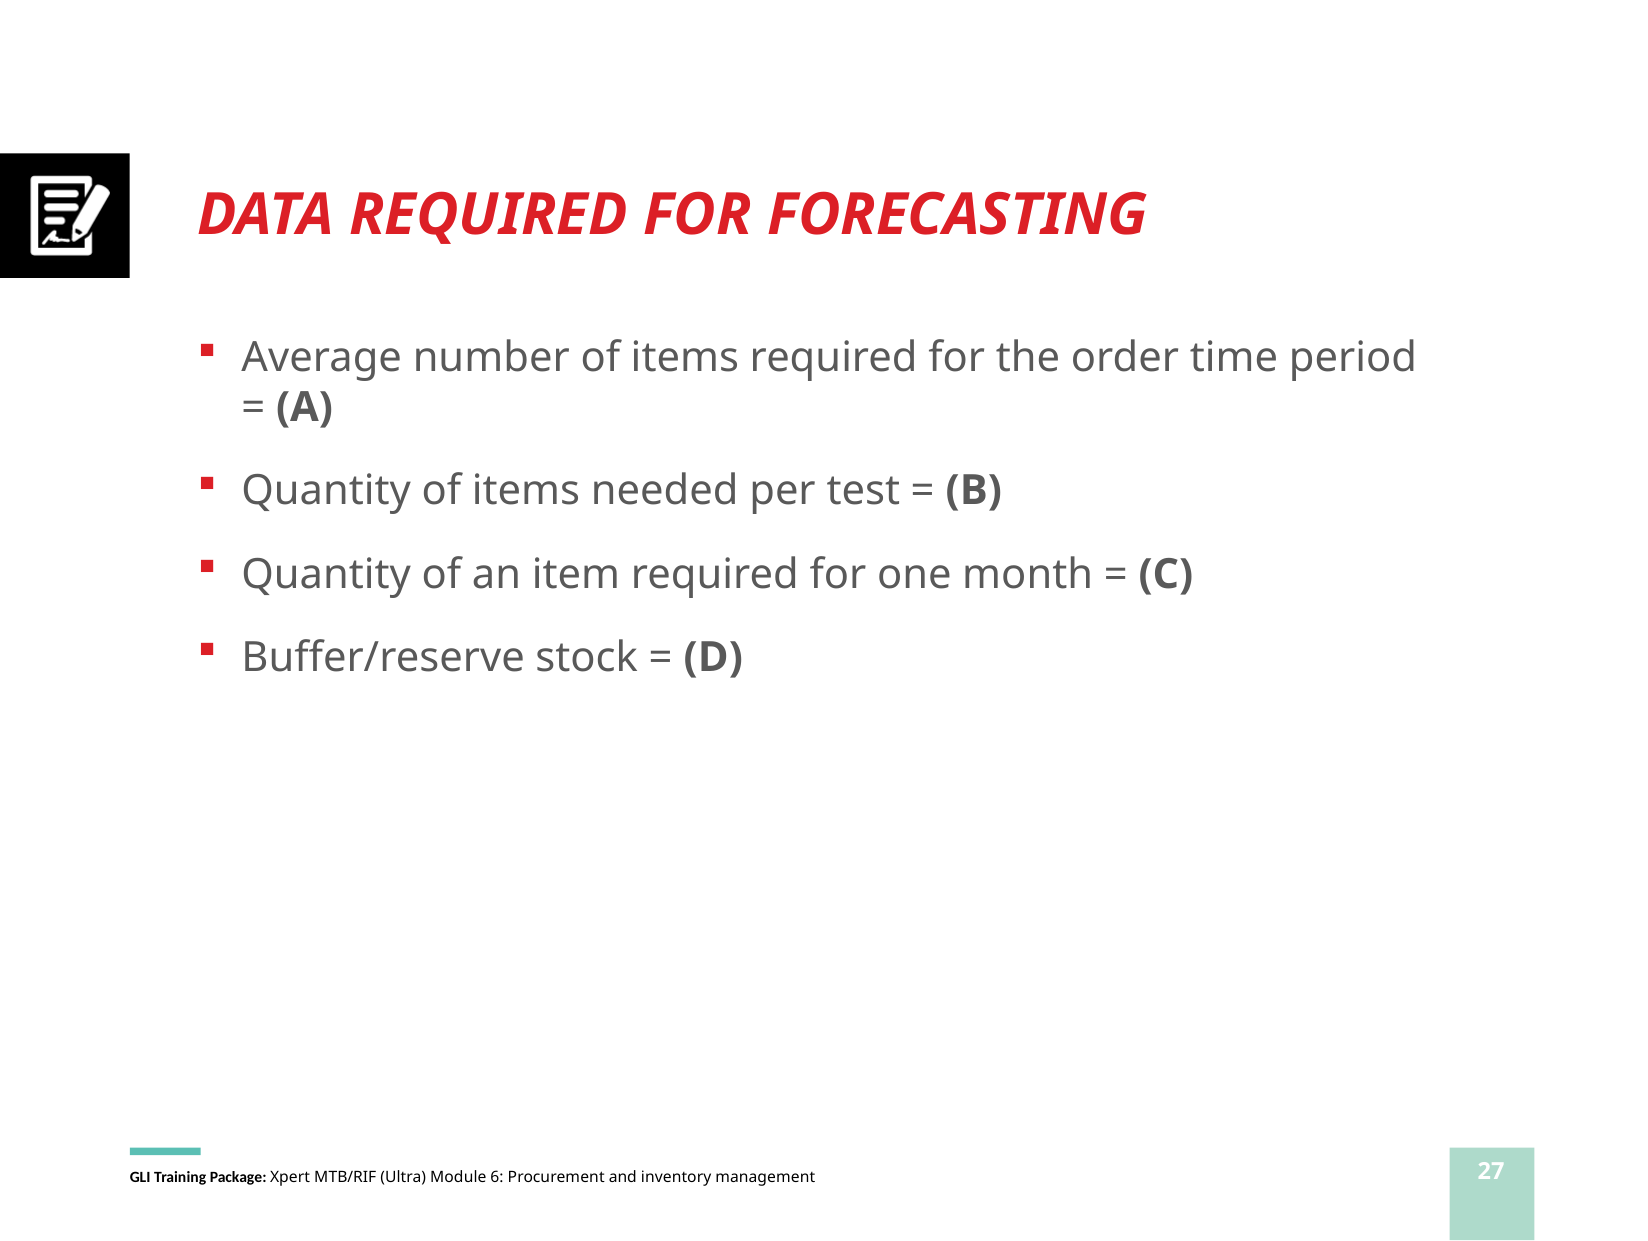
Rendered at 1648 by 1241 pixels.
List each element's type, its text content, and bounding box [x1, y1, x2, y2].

picture [12, 158, 122, 270]
list Average number of items required for the order time period = (A) Quantity of items needed per test = (B) Quantity of an item required for one month = (C) Buffer/reserve stock = (D) [197, 330, 1450, 1087]
title DATA REQUIRED FOR FORECASTING [197, 153, 1450, 278]
